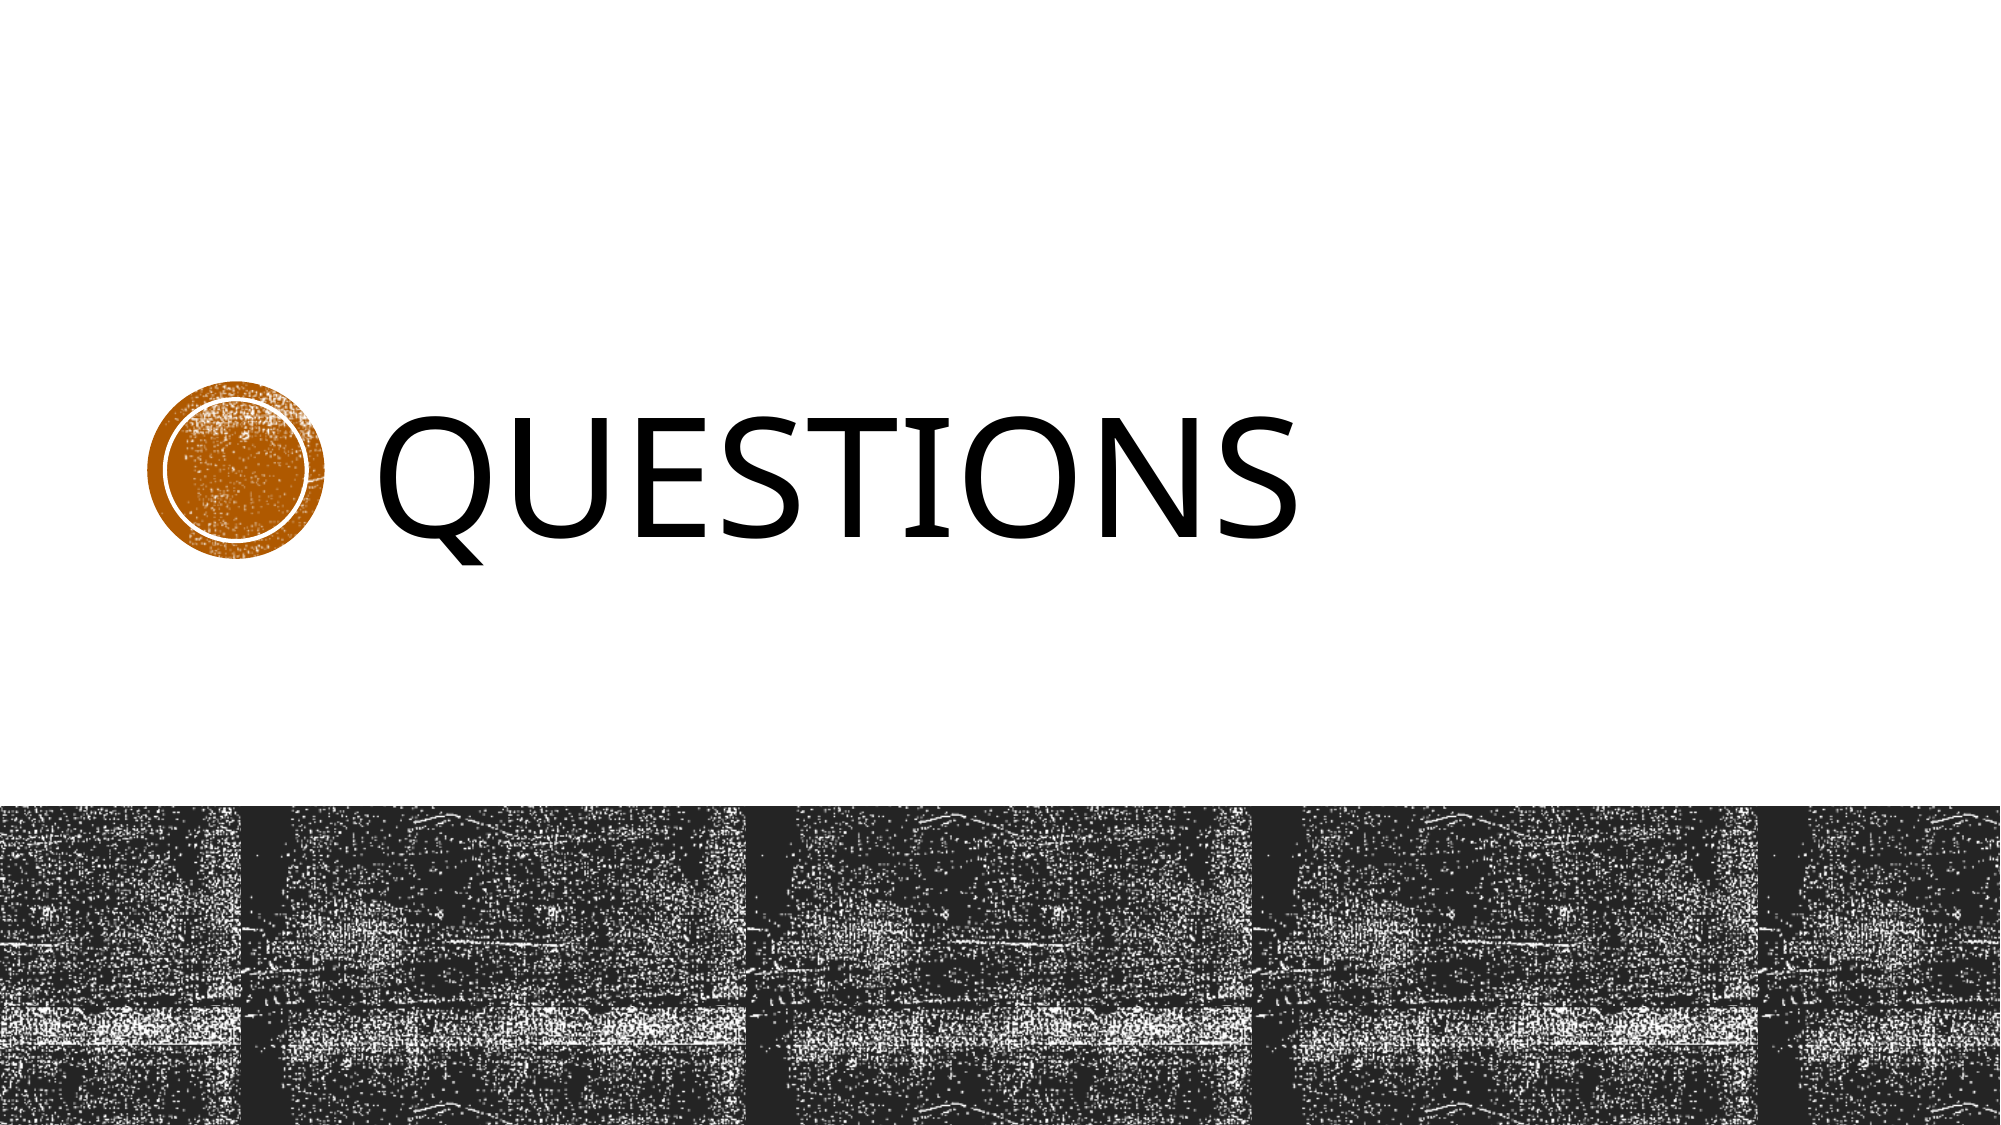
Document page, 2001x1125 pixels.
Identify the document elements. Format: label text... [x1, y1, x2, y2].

title Questions [355, 201, 1878, 779]
